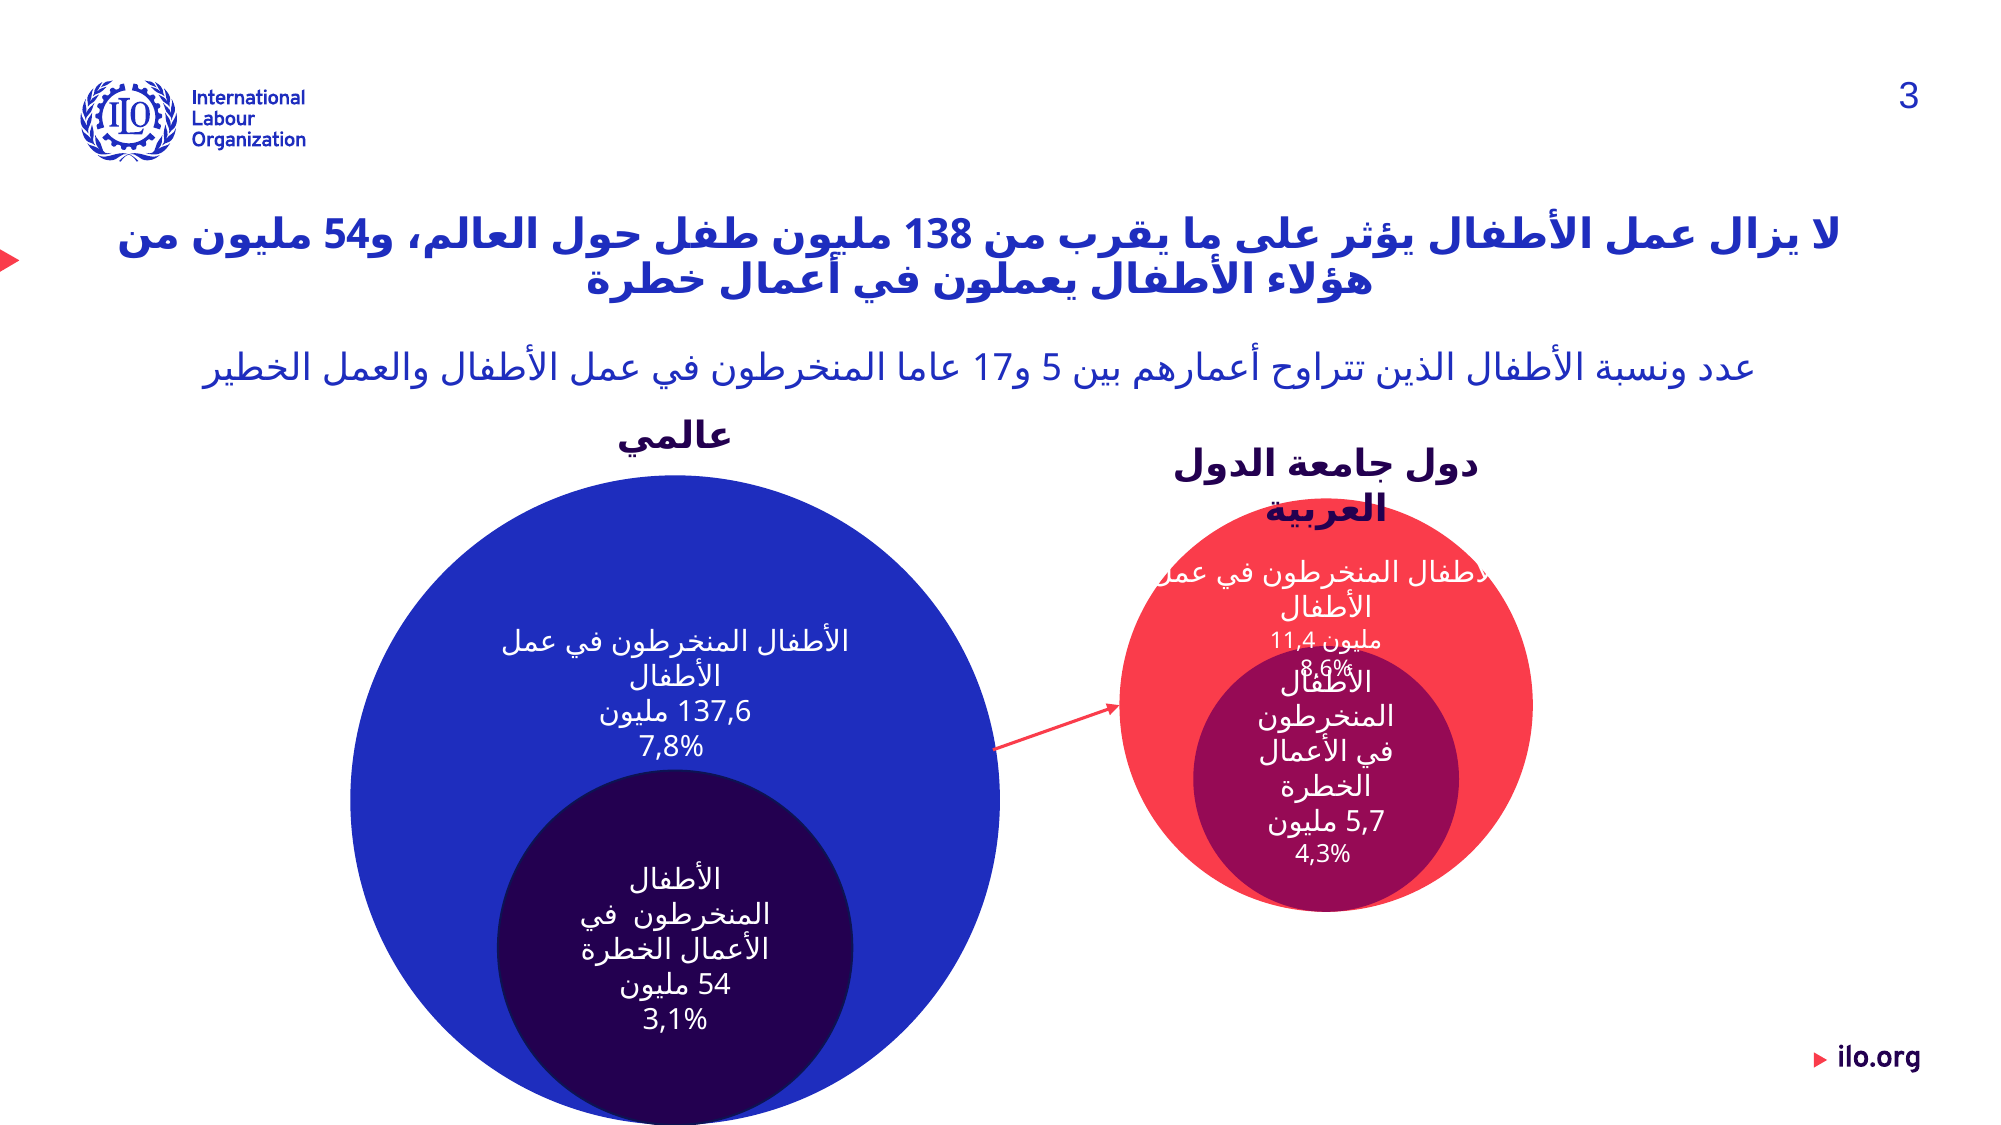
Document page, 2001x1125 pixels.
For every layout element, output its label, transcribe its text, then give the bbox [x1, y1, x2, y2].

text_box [992, 705, 1105, 750]
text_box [350, 475, 1000, 1125]
title لا يزال عمل الأطفال يؤثر على ما يقرب من 138 مليون طفل حول العالم، و54 مليون من هؤلاء الأطفال يعملون في أعمال خطرة عدد ونسبة الأطفال الذين تتراوح أعمارهم بين 5 و17 عاما المنخرطون في عمل الأطفال والعمل الخطير [65, 213, 1895, 410]
text_box دول جامعة الدول العربية [1153, 431, 1499, 498]
text_box عالمي [546, 403, 804, 464]
slide_number 3 [1830, 70, 1920, 119]
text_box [1105, 498, 1547, 912]
